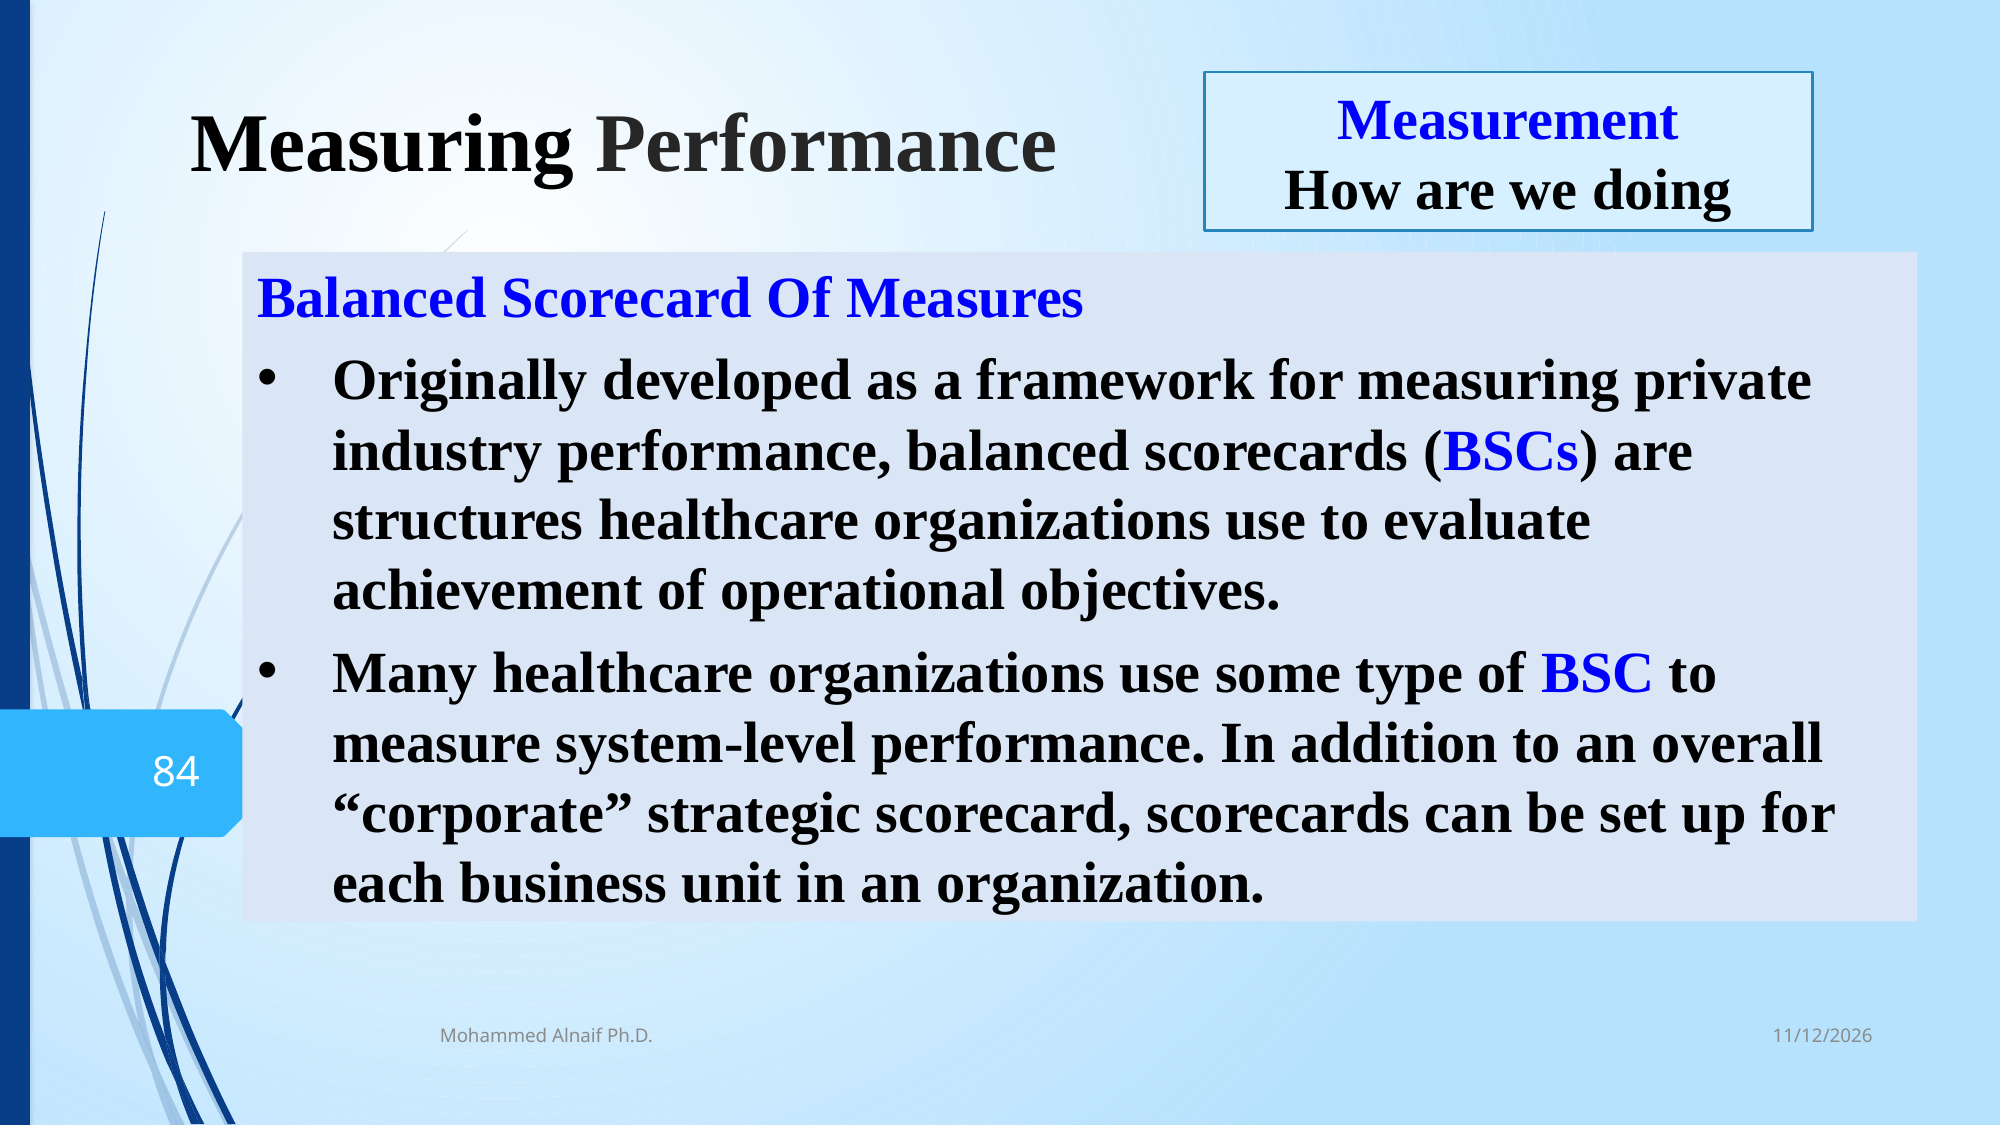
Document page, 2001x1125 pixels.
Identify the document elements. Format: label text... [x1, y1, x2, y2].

text_box Measurement How are we doing [1203, 71, 1814, 232]
slide_number 84 [87, 743, 216, 803]
title Measuring Performance [175, 42, 1122, 197]
subtitle [77, 218, 1952, 1125]
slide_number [1699, 1005, 1888, 1067]
footer Mohammed Alnaif Ph.D. [424, 1006, 1675, 1067]
text_box Balanced Scorecard Of Measures Originally developed as a framework for measuring private industry performance, balanced scorecards (BSCs) are structures healthcare organizations use to evaluate achievement of operational objectives. Many healthcare organizations use some type of BSC to measure system-level performance. In addition to an overall “corporate” strategic scorecard, scorecards can be set up for each business unit in an organization. [242, 251, 1918, 922]
